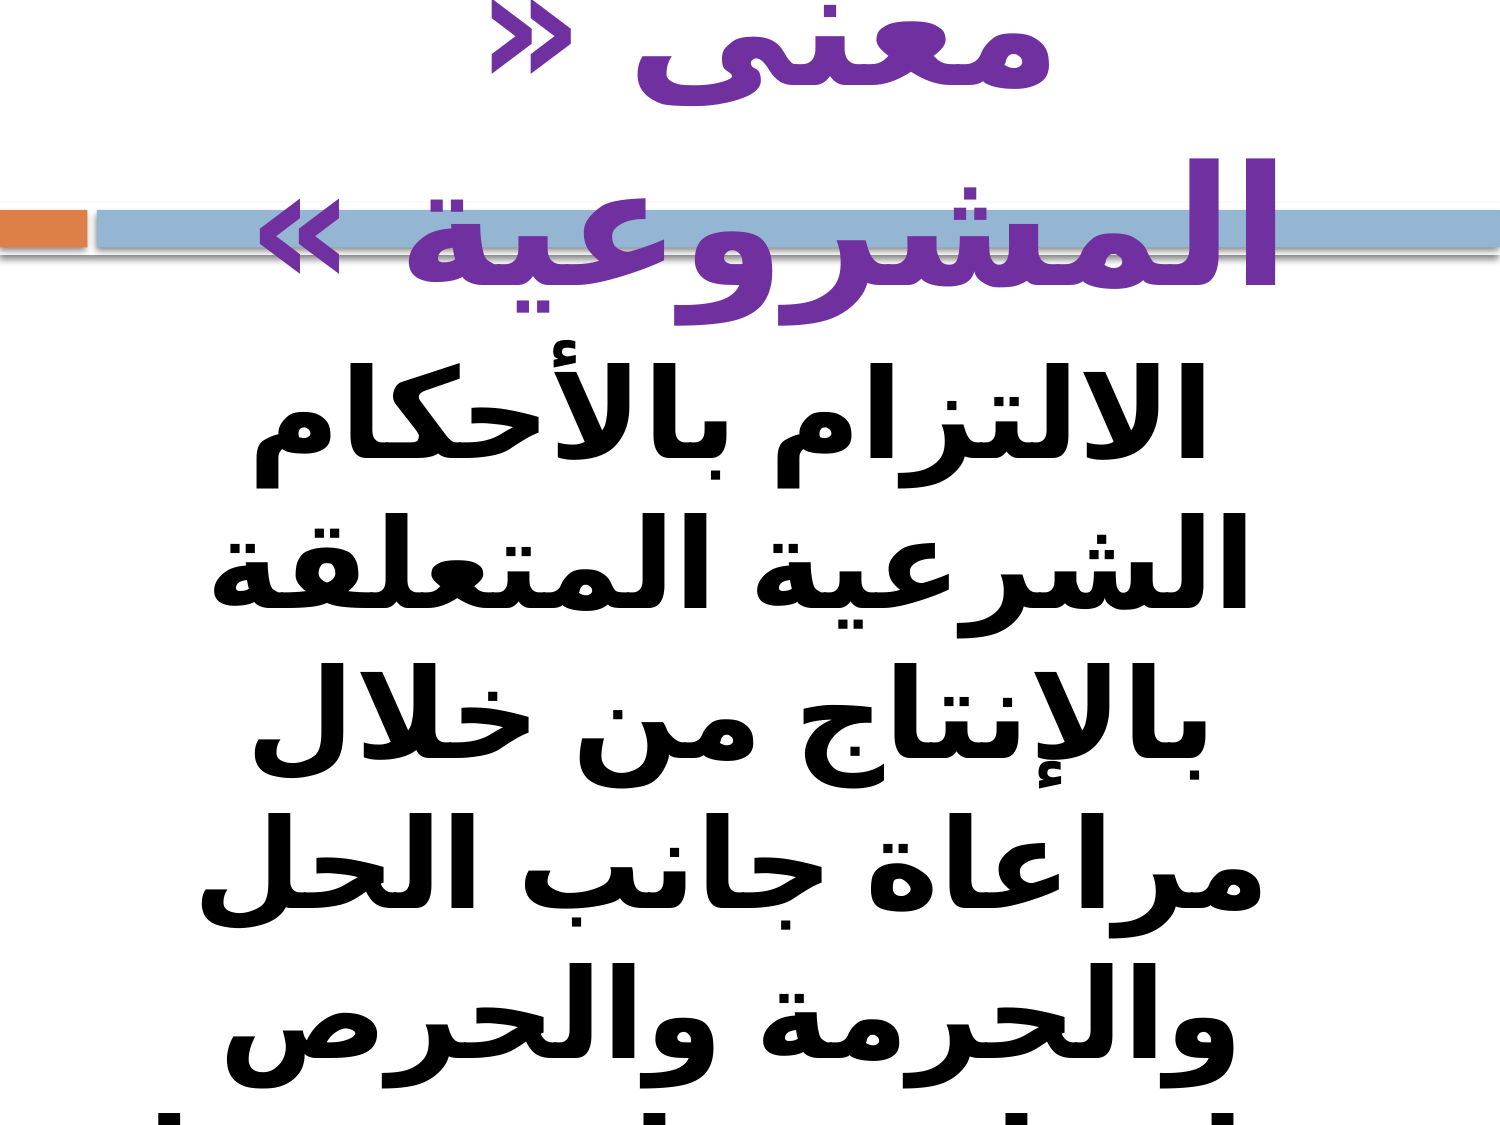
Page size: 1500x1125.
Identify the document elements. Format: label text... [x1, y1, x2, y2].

list الالتزام بالأحكام الشرعية المتعلقة بالإنتاج من خلال مراعاة جانب الحل والحرمة والحرص على استيفاء شروط الصحة [76, 326, 1500, 1083]
title معنى « المشروعية » [100, 37, 1438, 200]
